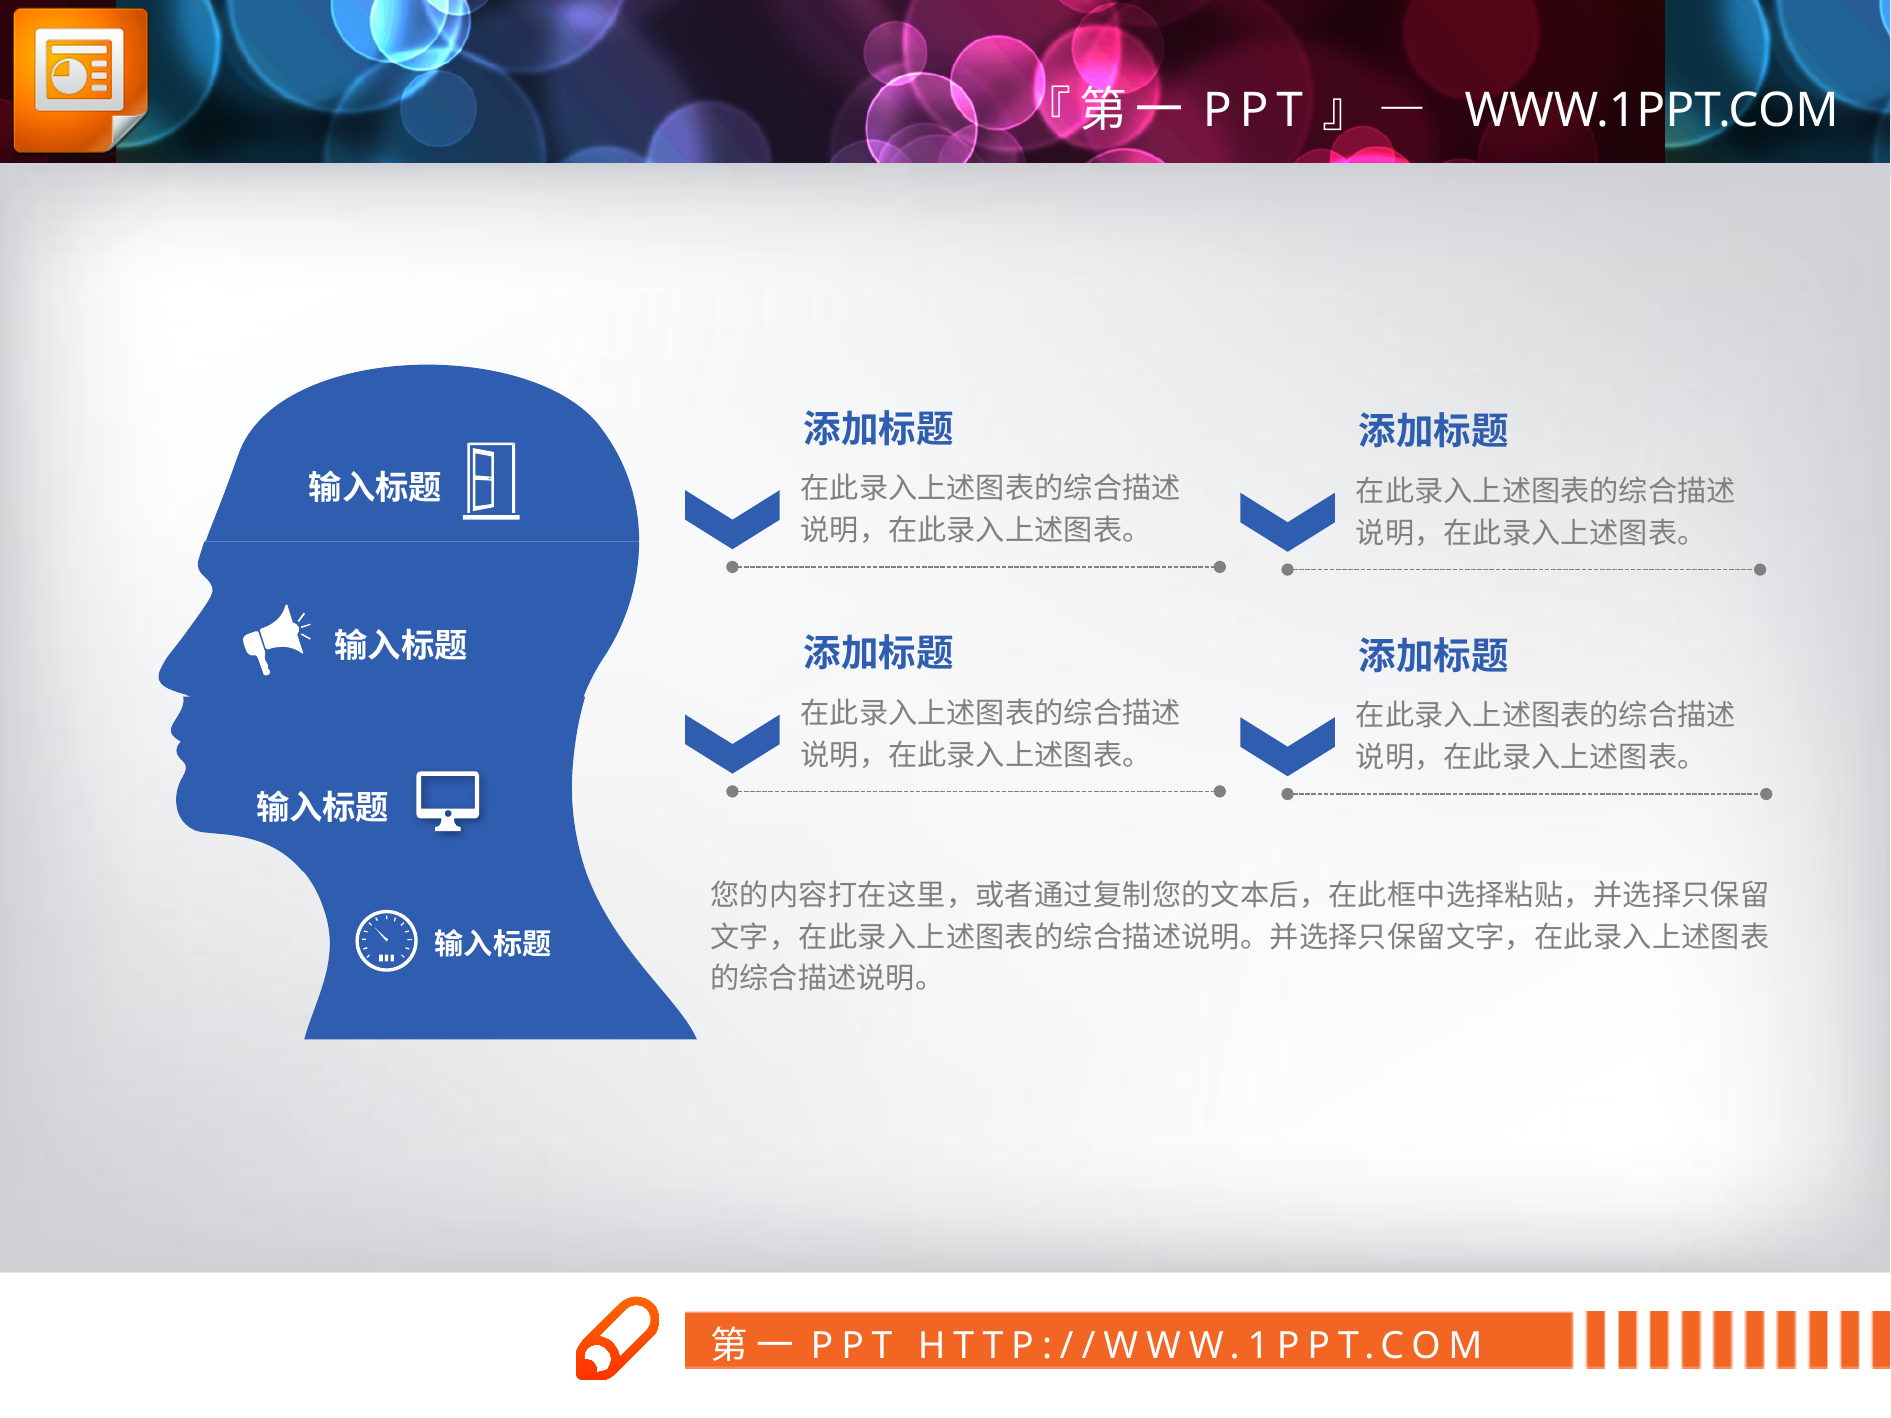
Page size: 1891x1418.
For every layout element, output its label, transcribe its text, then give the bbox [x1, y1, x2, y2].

text_box 在此录入上述图表的综合描述说明，在此录入上述图表。 [785, 455, 1223, 554]
picture [0, 0, 1891, 1275]
text_box [416, 771, 480, 832]
text_box [170, 696, 586, 872]
text_box 输入标题 [270, 462, 450, 510]
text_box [240, 602, 311, 677]
text_box 输入标题 [427, 921, 581, 965]
text_box [685, 490, 780, 550]
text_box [355, 909, 418, 972]
text_box [158, 541, 640, 696]
text_box 输入标题 [243, 782, 397, 830]
text_box 输入标题 [327, 620, 502, 669]
text_box 在此录入上述图表的综合描述说明，在此录入上述图表。 [1340, 457, 1778, 557]
text_box [1240, 492, 1335, 552]
text_box 在此录入上述图表的综合描述说明，在此录入上述图表。 [785, 679, 1223, 779]
text_box 添加标题 [1343, 624, 1524, 682]
text_box 添加标题 [788, 621, 969, 679]
text_box 您的内容打在这里，或者通过复制您的文本后，在此框中选择粘贴，并选择只保留文字，在此录入上述图表的综合描述说明。并选择只保留文字，在此录入上述图表的综合描述说明。 [696, 862, 1784, 1002]
text_box 添加标题 [1343, 400, 1524, 457]
text_box [1240, 717, 1335, 777]
picture [685, 1311, 1891, 1369]
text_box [462, 442, 520, 521]
text_box 添加标题 [788, 397, 969, 455]
text_box 在此录入上述图表的综合描述说明，在此录入上述图表。 [1340, 682, 1778, 782]
text_box [303, 871, 697, 1040]
text_box [205, 364, 640, 541]
text_box [685, 714, 780, 774]
